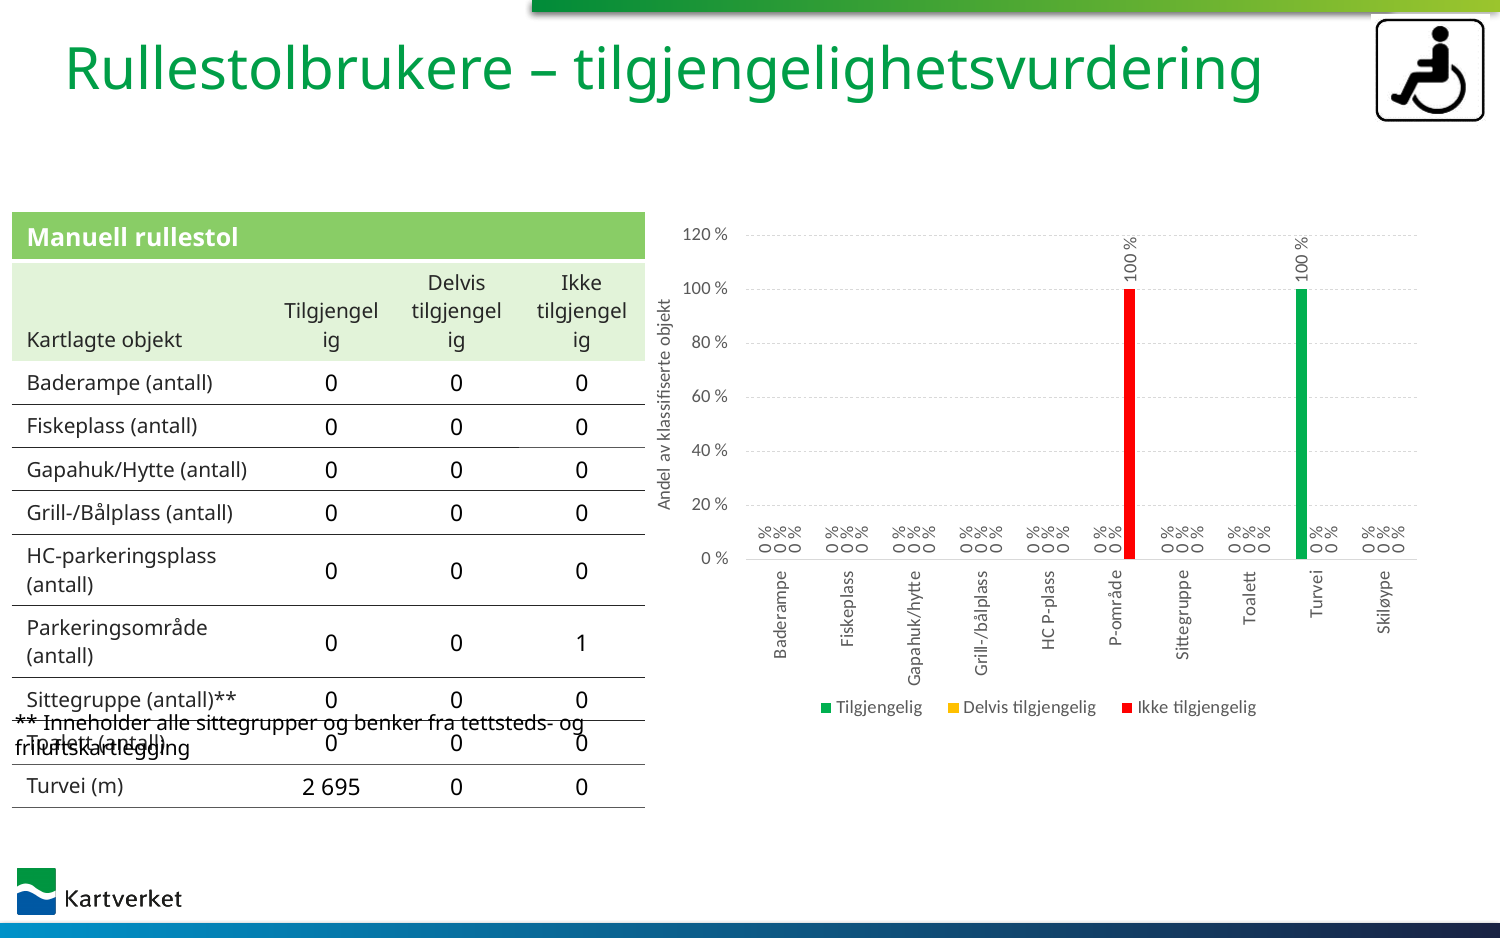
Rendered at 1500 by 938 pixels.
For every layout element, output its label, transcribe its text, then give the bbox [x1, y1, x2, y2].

table_cell 0 [269, 448, 394, 490]
table_cell 0 [269, 405, 394, 447]
table_cell 0 [394, 678, 519, 702]
table_cell 0 [269, 535, 394, 605]
table_cell Turvei (m) [12, 768, 269, 807]
table_cell Parkeringsområde (antall) [12, 606, 269, 677]
table_cell 0 [519, 361, 638, 404]
table_cell 0 [519, 405, 638, 447]
table_cell 0 [519, 678, 638, 702]
table_cell Fiskeplass (antall) [12, 405, 269, 447]
table_cell 0 [519, 768, 645, 807]
table_cell Grill-/Bålplass (antall) [12, 491, 269, 534]
table_cell 0 [269, 606, 394, 677]
table_cell 0 [269, 678, 394, 702]
table_cell HC-parkeringsplass (antall) [12, 535, 269, 605]
table_cell 0 [394, 405, 519, 447]
text_box Rullestolbrukere – tilgjengelighetsvurdering [49, 12, 1372, 109]
table_cell 0 [394, 535, 519, 605]
table_cell 1 [519, 606, 638, 677]
table_cell Delvis tilgjengelig [394, 263, 519, 361]
table_header Manuell rullestol [12, 212, 645, 259]
table_cell Ikke tilgjengelig [519, 263, 638, 361]
table_cell 0 [519, 448, 638, 490]
table_cell Gapahuk/Hytte (antall) [12, 448, 269, 490]
table_cell Baderampe (antall) [12, 361, 269, 404]
table_cell Kartlagte objekt [12, 263, 269, 361]
table_cell 0 [394, 606, 519, 677]
table_cell 0 [394, 448, 519, 490]
table_cell 2 695 [269, 768, 394, 807]
table_cell Tilgjengelig [269, 263, 394, 361]
text_box ** Inneholder alle sittegrupper og benker fra tettsteds- og friluftskartlegging [0, 702, 745, 768]
table_cell 0 [519, 535, 638, 605]
table_cell 0 [394, 768, 519, 807]
table_cell 0 [394, 491, 519, 534]
table_cell 0 [269, 361, 394, 404]
picture [1371, 13, 1491, 127]
table_cell 0 [519, 491, 638, 534]
picture [643, 218, 1427, 728]
table_cell 0 [269, 491, 394, 534]
table_cell 0 [394, 361, 519, 404]
table_cell Sittegruppe (antall)** [12, 678, 269, 702]
